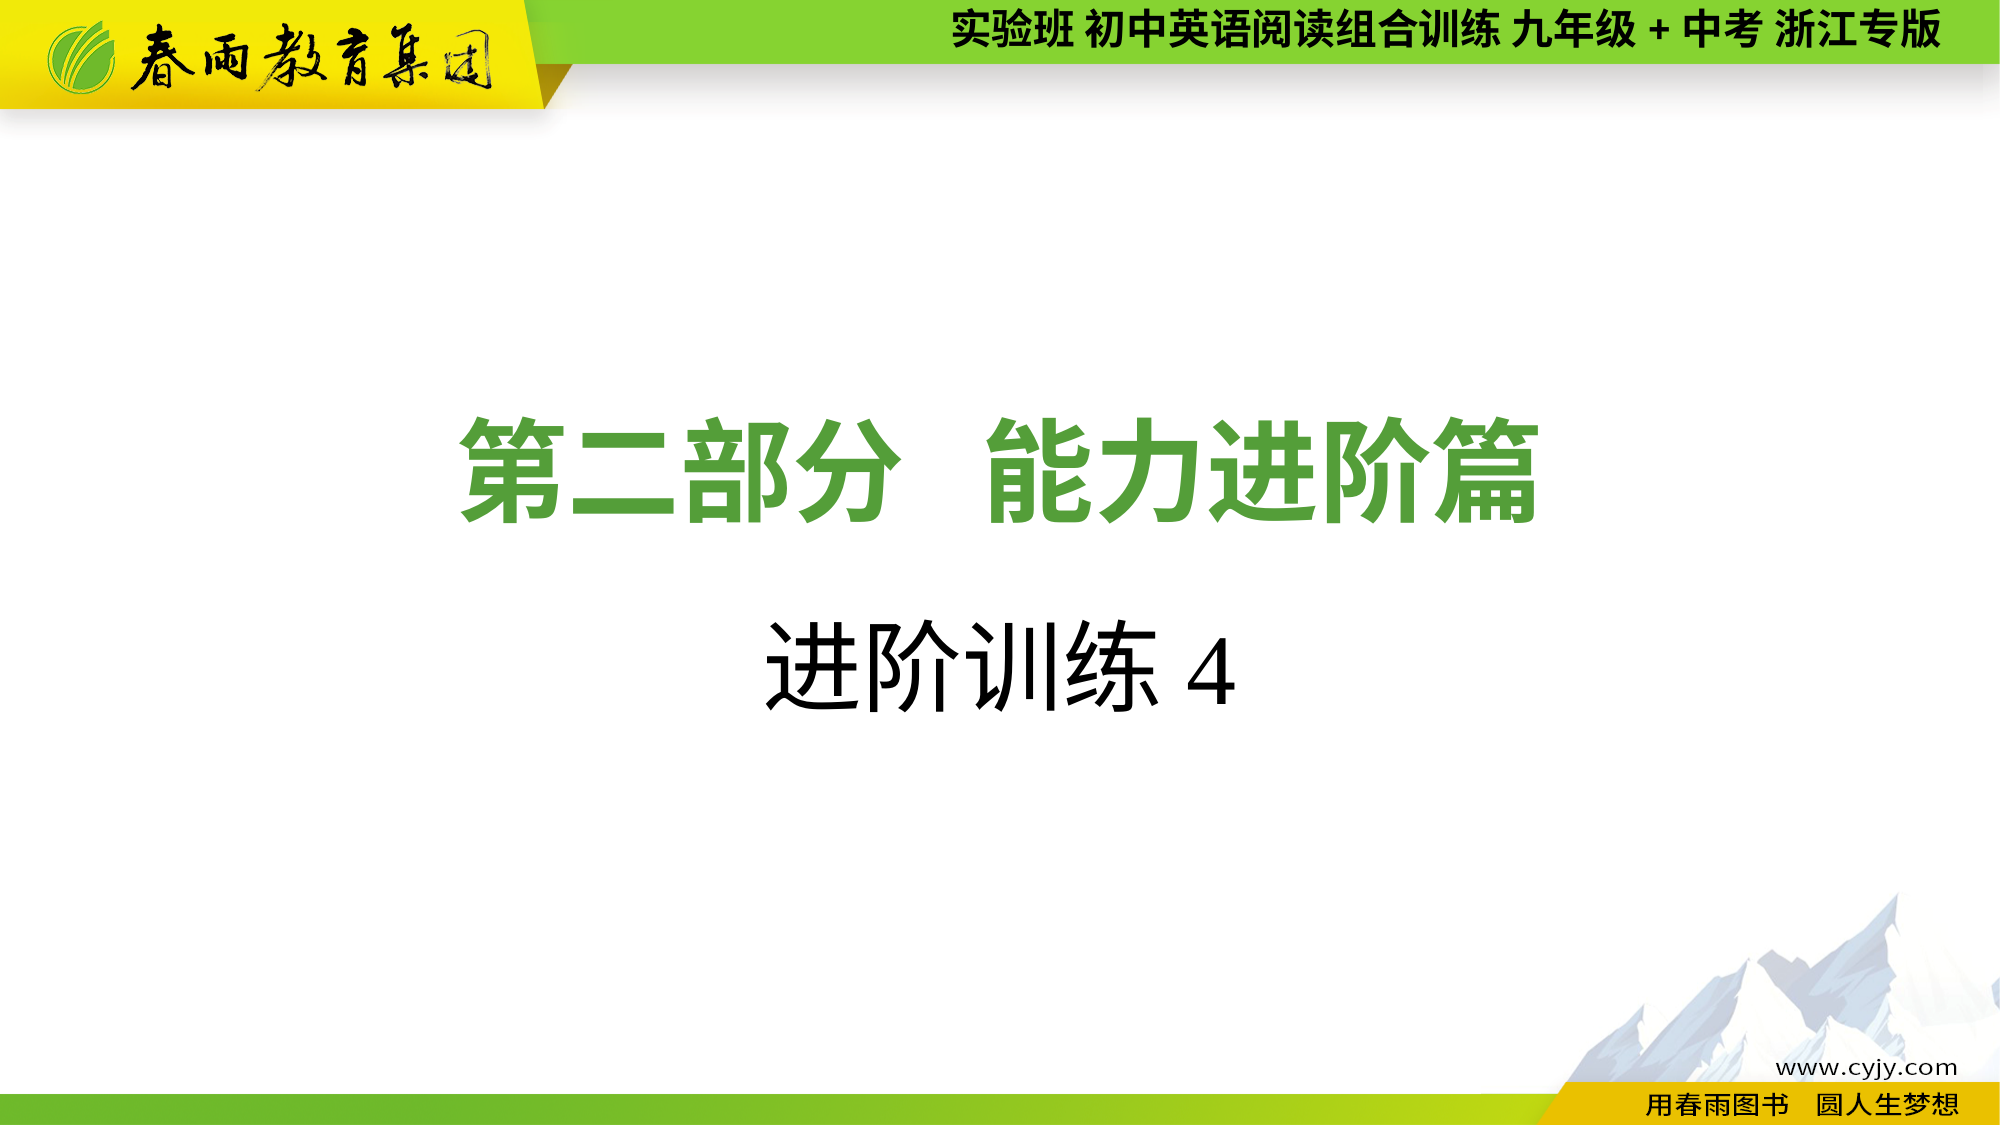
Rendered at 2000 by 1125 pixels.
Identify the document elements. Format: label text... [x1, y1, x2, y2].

picture [0, 732, 2000, 1125]
picture [0, 0, 2000, 326]
text_box 进阶训练4 [0, 537, 2000, 732]
text_box 第二部分 能力进阶篇 [0, 326, 2000, 537]
